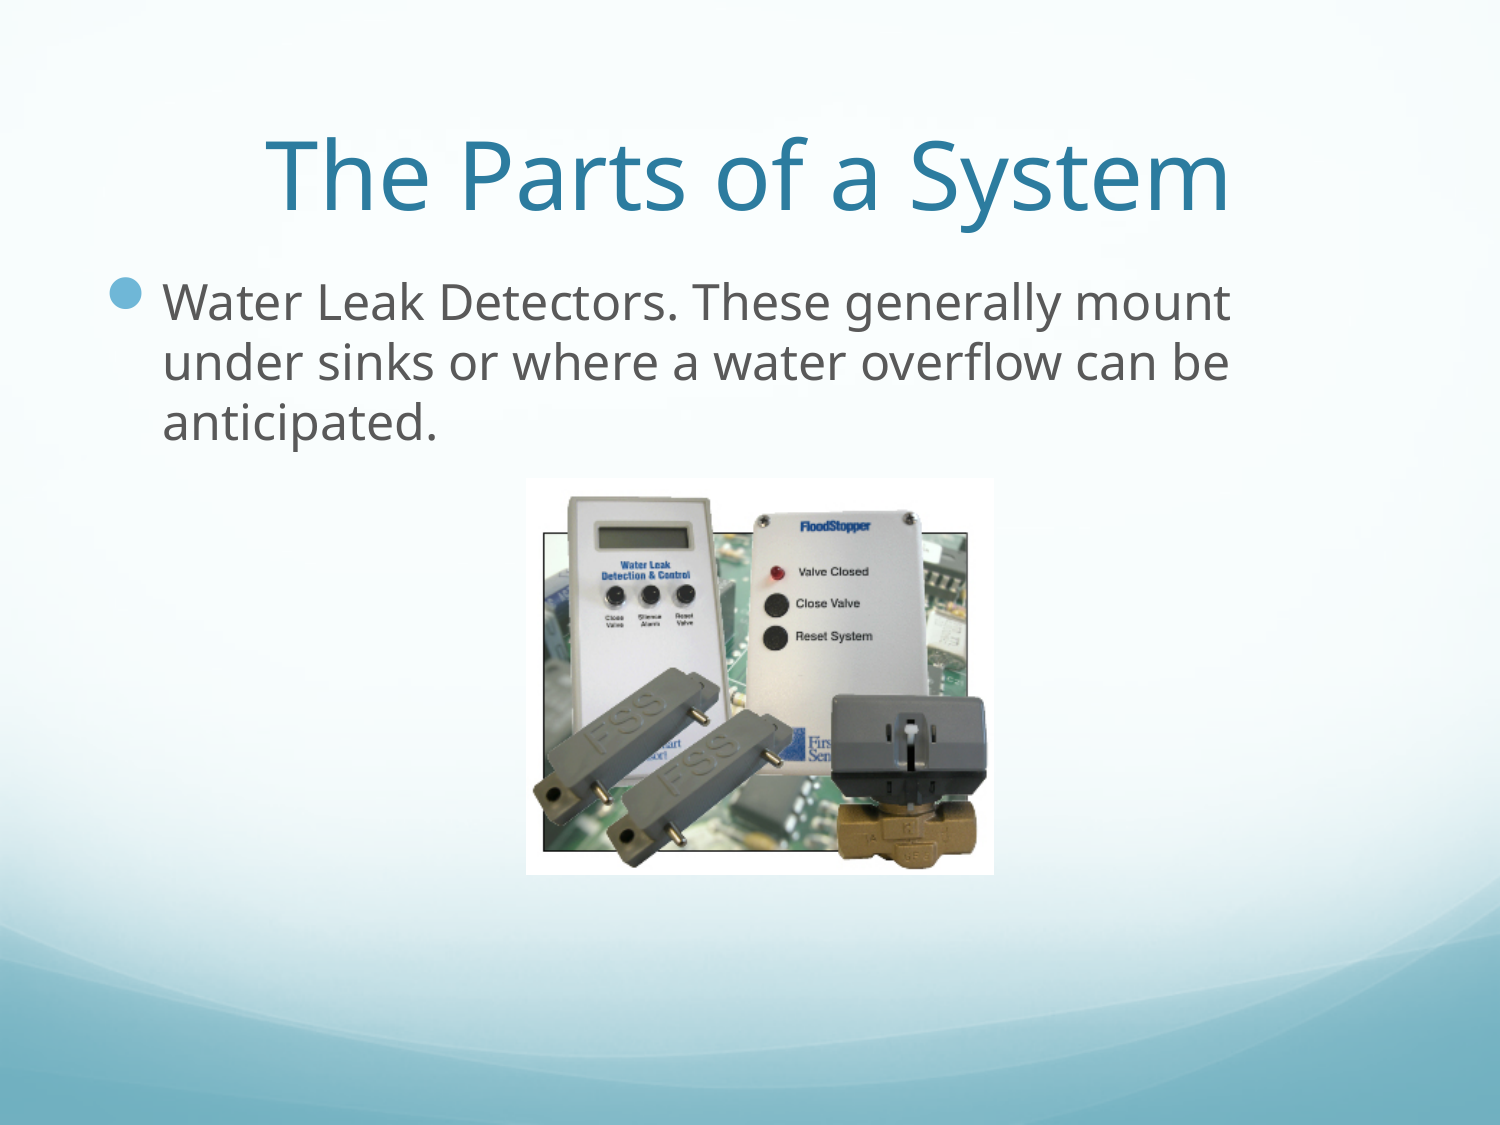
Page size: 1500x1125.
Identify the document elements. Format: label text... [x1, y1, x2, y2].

picture [526, 477, 995, 876]
list Water Leak Detectors. These generally mount under sinks or where a water overflow can be anticipated. [90, 262, 1265, 544]
title The Parts of a System [90, 17, 1410, 237]
